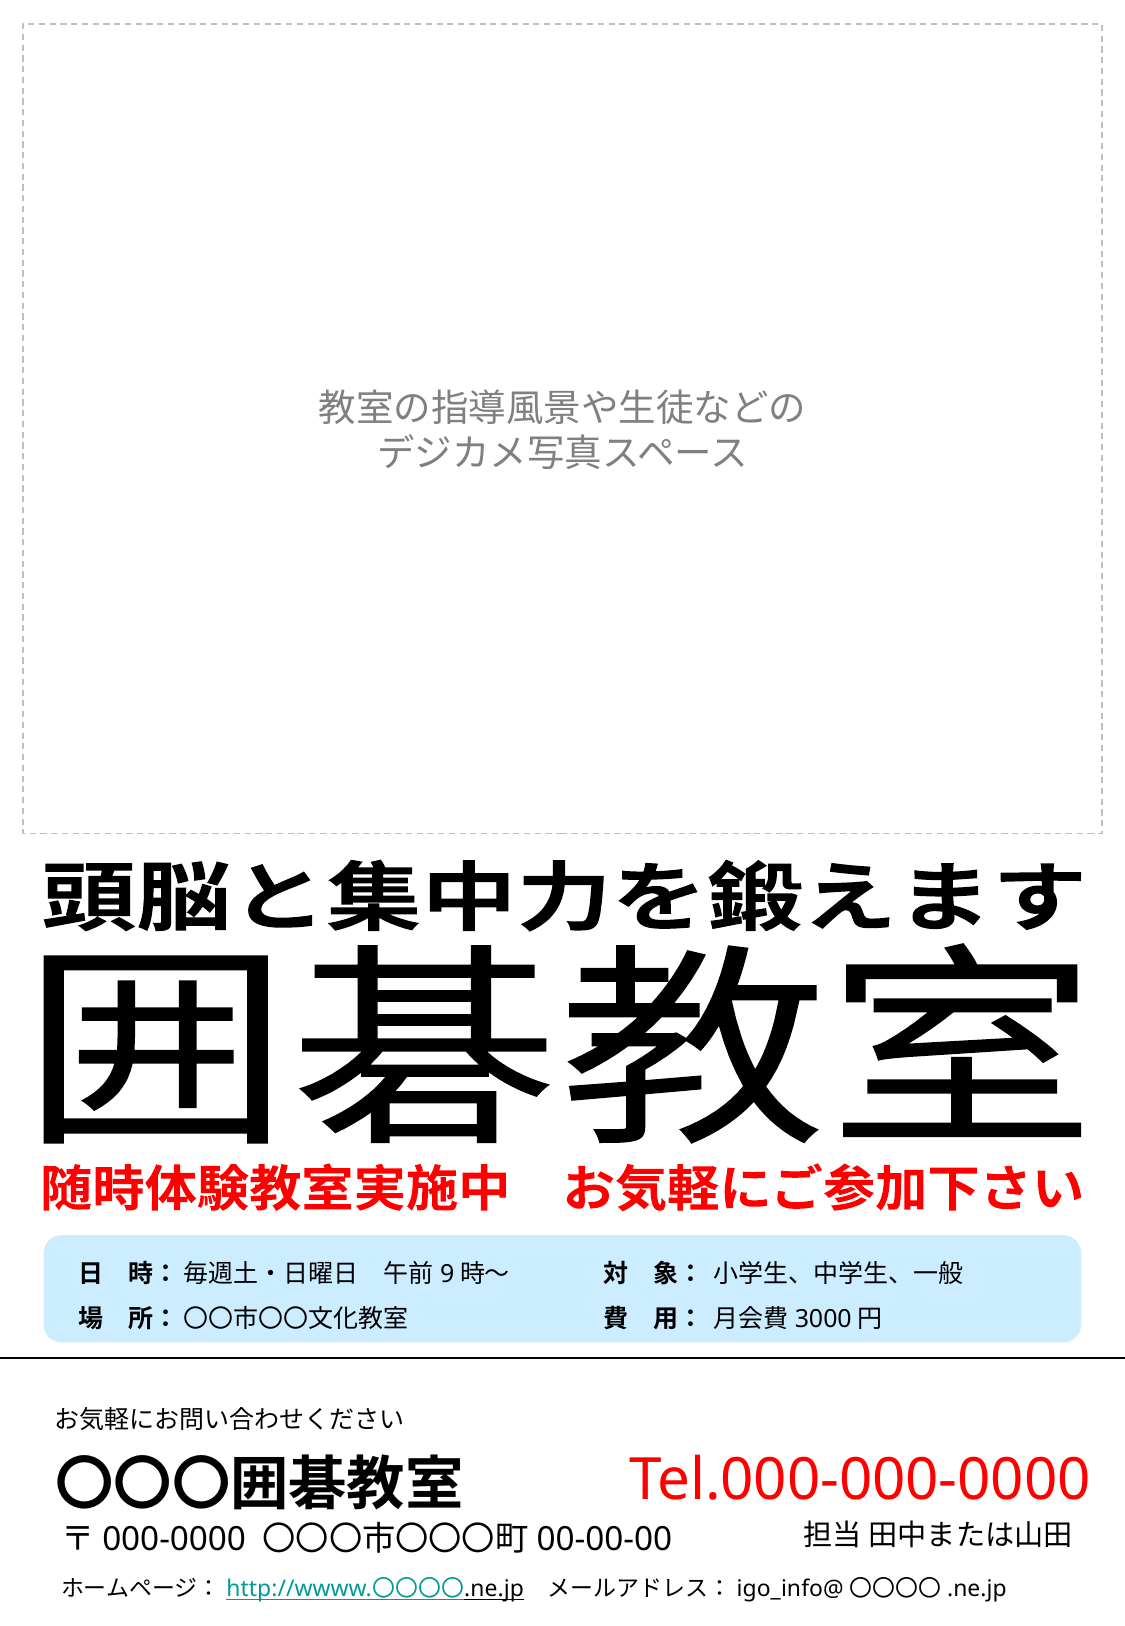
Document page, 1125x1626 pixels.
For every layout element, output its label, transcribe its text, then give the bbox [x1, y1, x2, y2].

text_box [43, 1235, 1082, 1343]
text_box 〒000-0000 〇〇〇市〇〇〇町00-00-00 ホームページ：http://wwww.〇〇〇〇.ne.jp メールアドレス：igo_info@〇〇〇〇.ne.jp [46, 1489, 1023, 1615]
text_box 日 時： 場 所： [63, 1235, 169, 1340]
text_box 対 象： 費 用： [588, 1235, 699, 1340]
text_box 教室の指導風景や生徒などの デジカメ写真スペース [22, 23, 1102, 834]
text_box Tel.000-000-0000 [614, 1433, 1106, 1519]
text_box 担当 田中または山田 [1023, 1519, 1089, 1559]
text_box 小学生、中学生、一般 月会費3000円 [699, 1235, 979, 1340]
text_box 毎週土・日曜日 午前9時～ 〇〇市〇〇文化教室 [169, 1235, 525, 1340]
text_box お気軽にお問い合わせください [40, 1395, 421, 1441]
text_box 〇〇〇囲碁教室 [40, 1438, 479, 1524]
